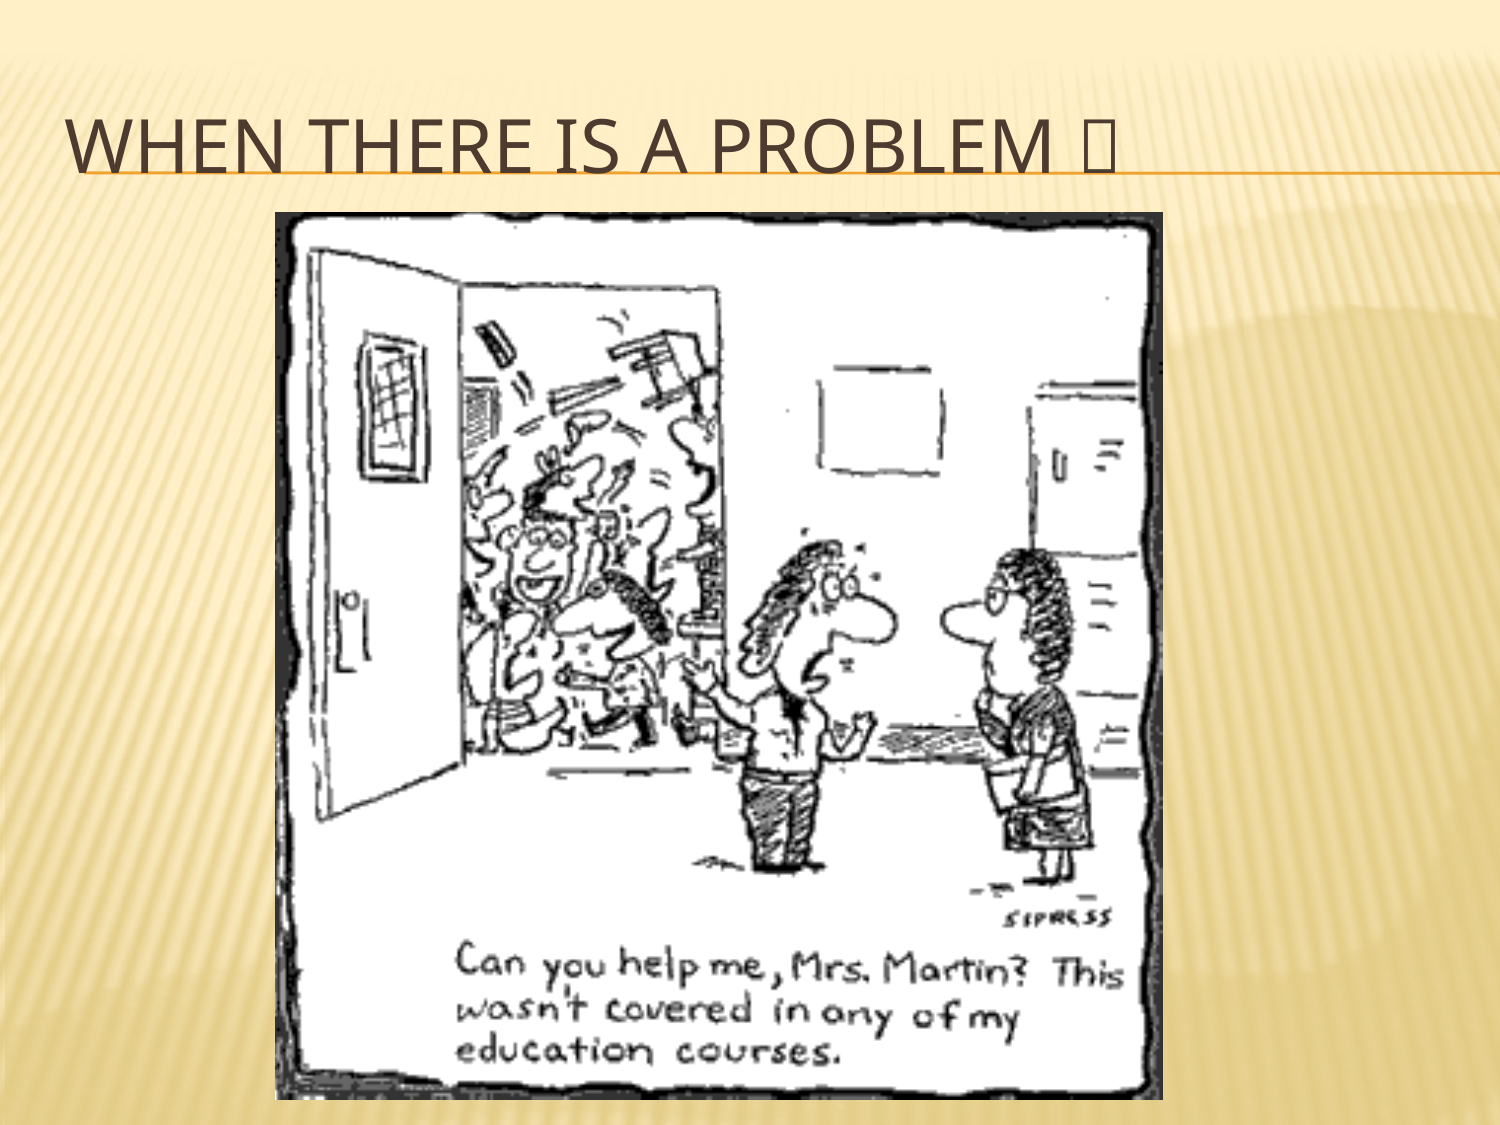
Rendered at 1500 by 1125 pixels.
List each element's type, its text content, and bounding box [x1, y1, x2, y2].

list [274, 212, 1163, 1101]
title When there is a problem  [50, 75, 1475, 213]
